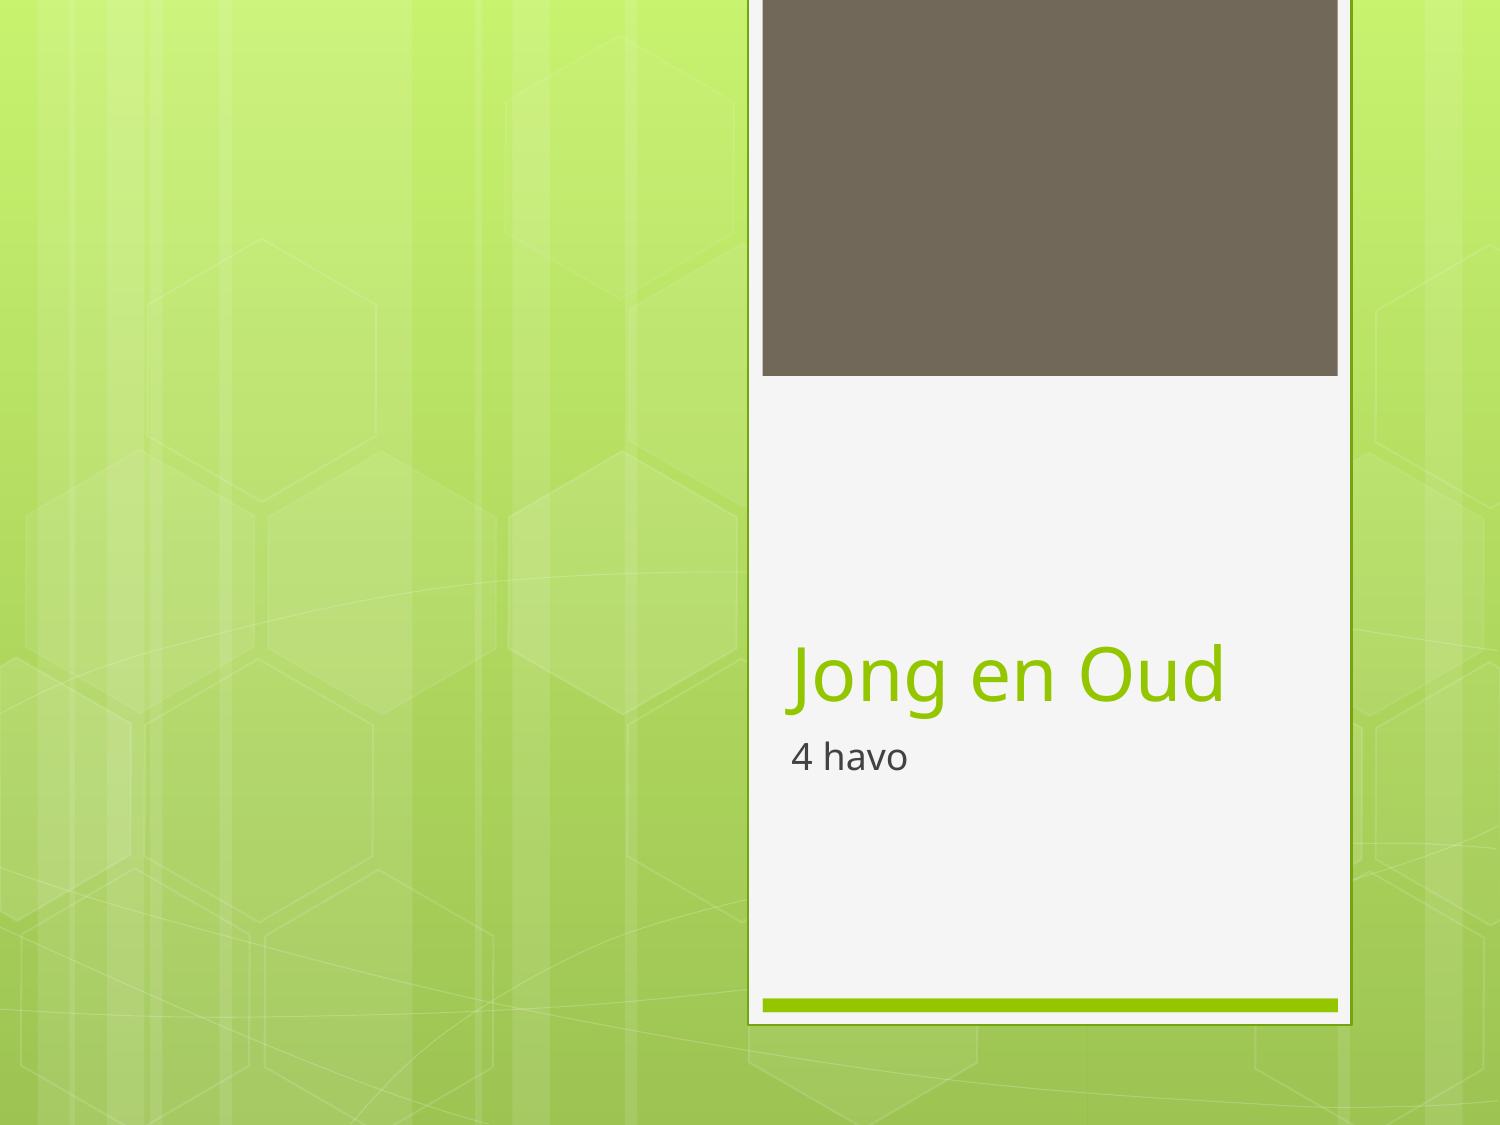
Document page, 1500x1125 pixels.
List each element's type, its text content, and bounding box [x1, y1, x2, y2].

title Jong en Oud [776, 444, 1320, 724]
subtitle 4 havo [776, 725, 1320, 933]
